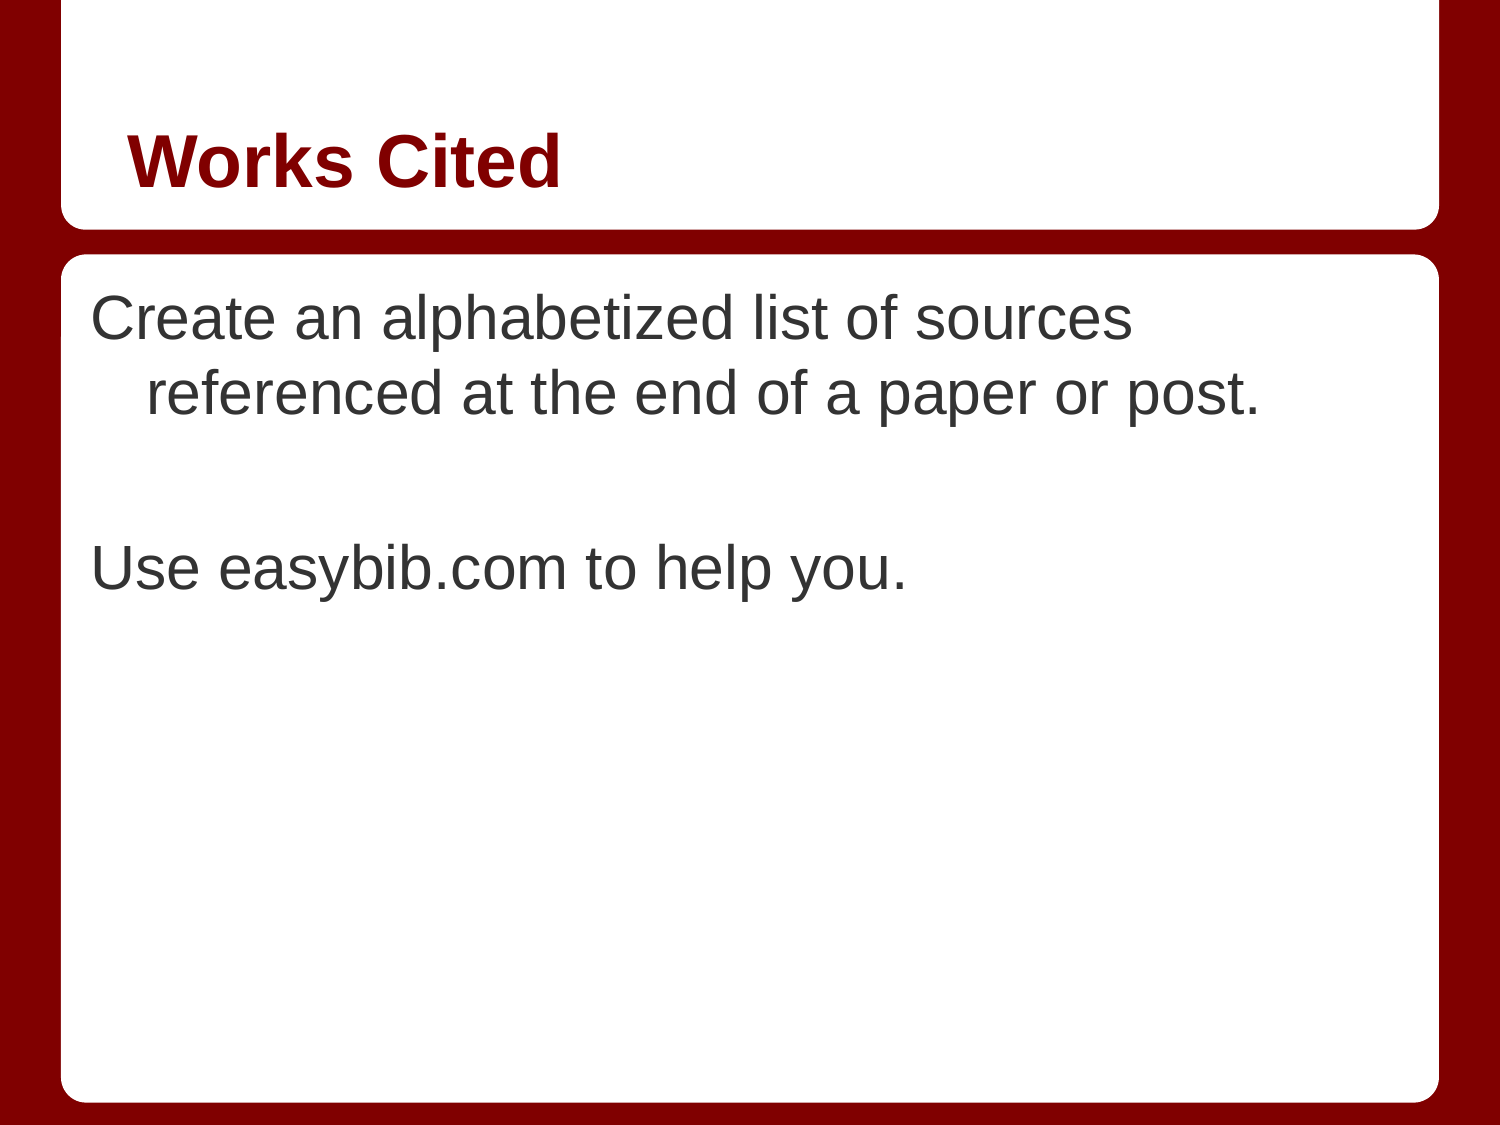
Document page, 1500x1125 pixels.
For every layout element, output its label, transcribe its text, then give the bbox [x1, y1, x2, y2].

title Works Cited [75, 0, 1425, 218]
list Create an alphabetized list of sources referenced at the end of a paper or post. Use easybib.com to help you. [75, 262, 1425, 931]
